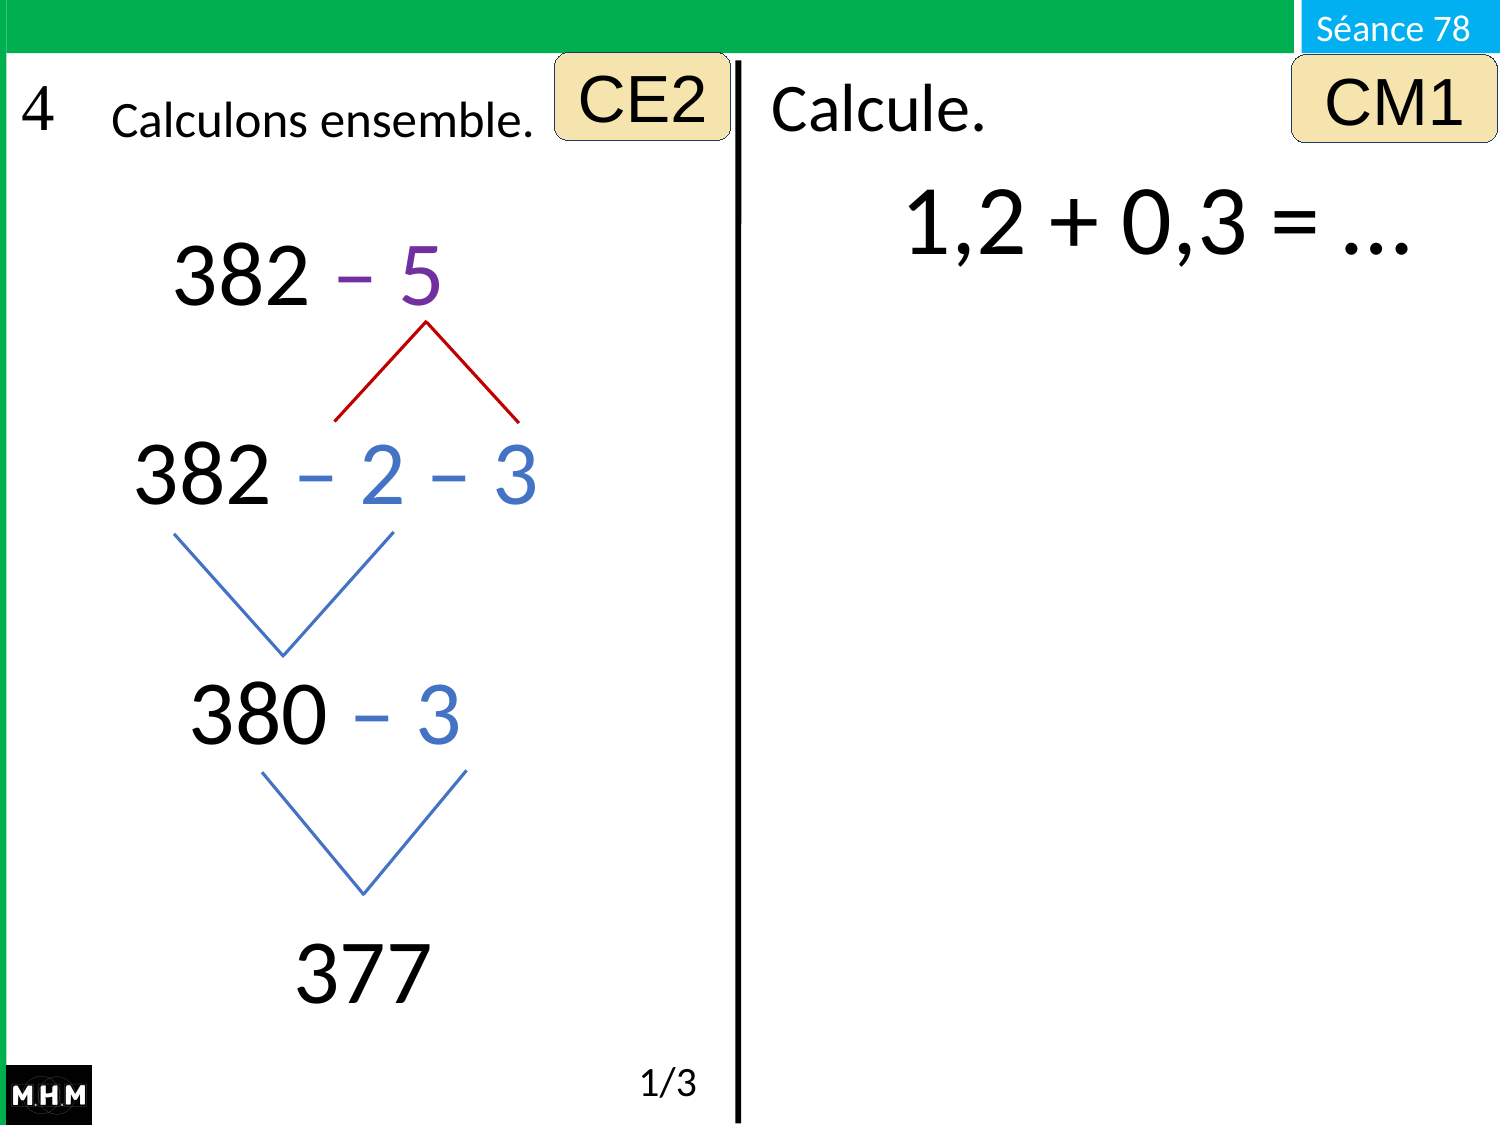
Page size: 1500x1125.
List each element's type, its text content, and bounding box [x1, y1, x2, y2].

text_box 382 – 2 – 3 [118, 405, 582, 531]
title Calculons ensemble. [96, 60, 567, 182]
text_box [261, 770, 467, 896]
text_box 380 – 3 [174, 645, 541, 771]
text_box 382 – 5 [156, 206, 629, 332]
list 1/3 [604, 1053, 731, 1114]
text_box 377 [278, 905, 467, 1030]
text_box CE2 [554, 52, 731, 141]
text_box 1,2 + 0,3 = … [885, 147, 1500, 283]
picture [6, 1065, 92, 1125]
text_box Calcule. [756, 65, 1047, 155]
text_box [173, 531, 394, 657]
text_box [334, 320, 520, 424]
text_box CM1 [1291, 54, 1498, 143]
